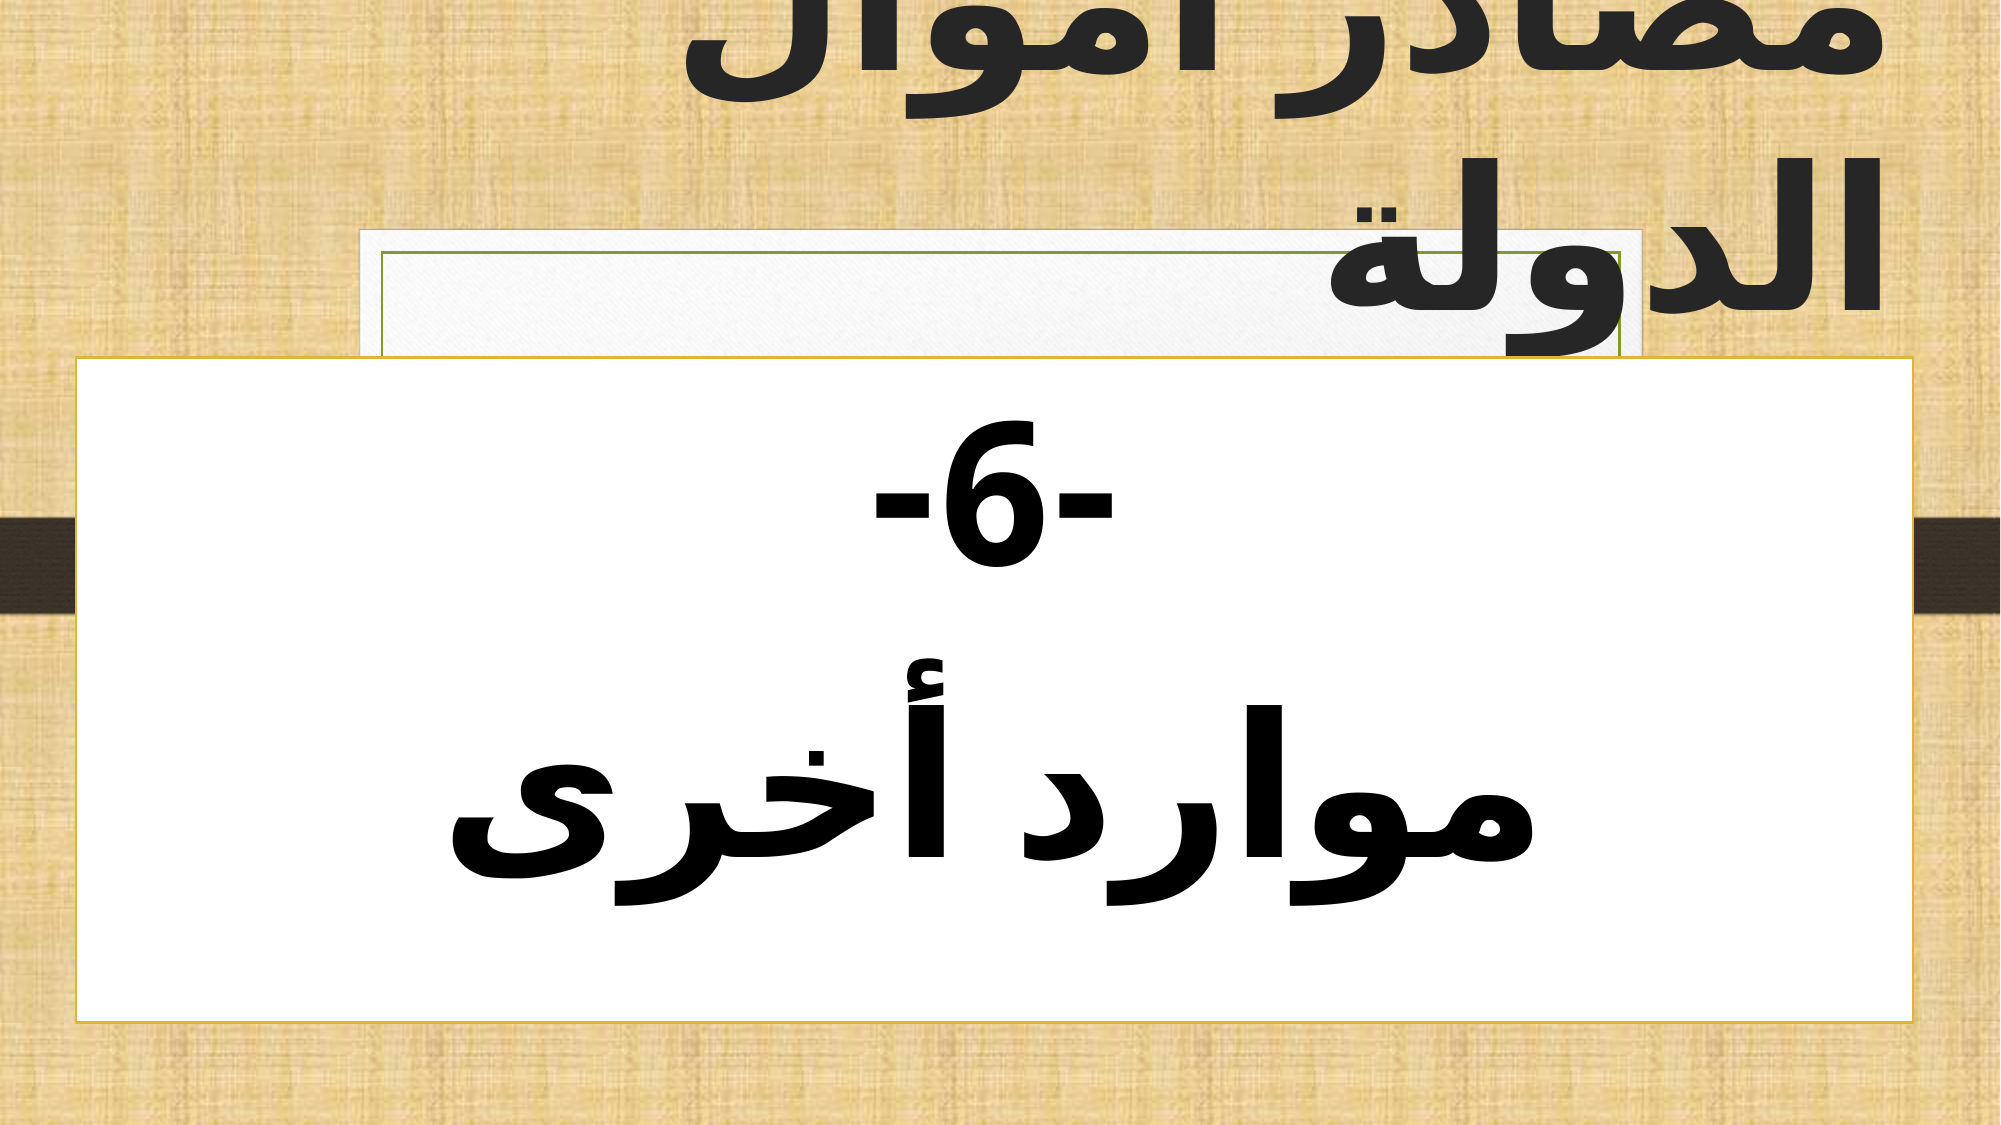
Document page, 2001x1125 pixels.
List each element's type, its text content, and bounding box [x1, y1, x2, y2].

subtitle -6- موارد أخرى [75, 356, 1914, 1024]
picture [0, 0, 2001, 1125]
title مصادر أموال الدولة [221, 80, 1913, 356]
